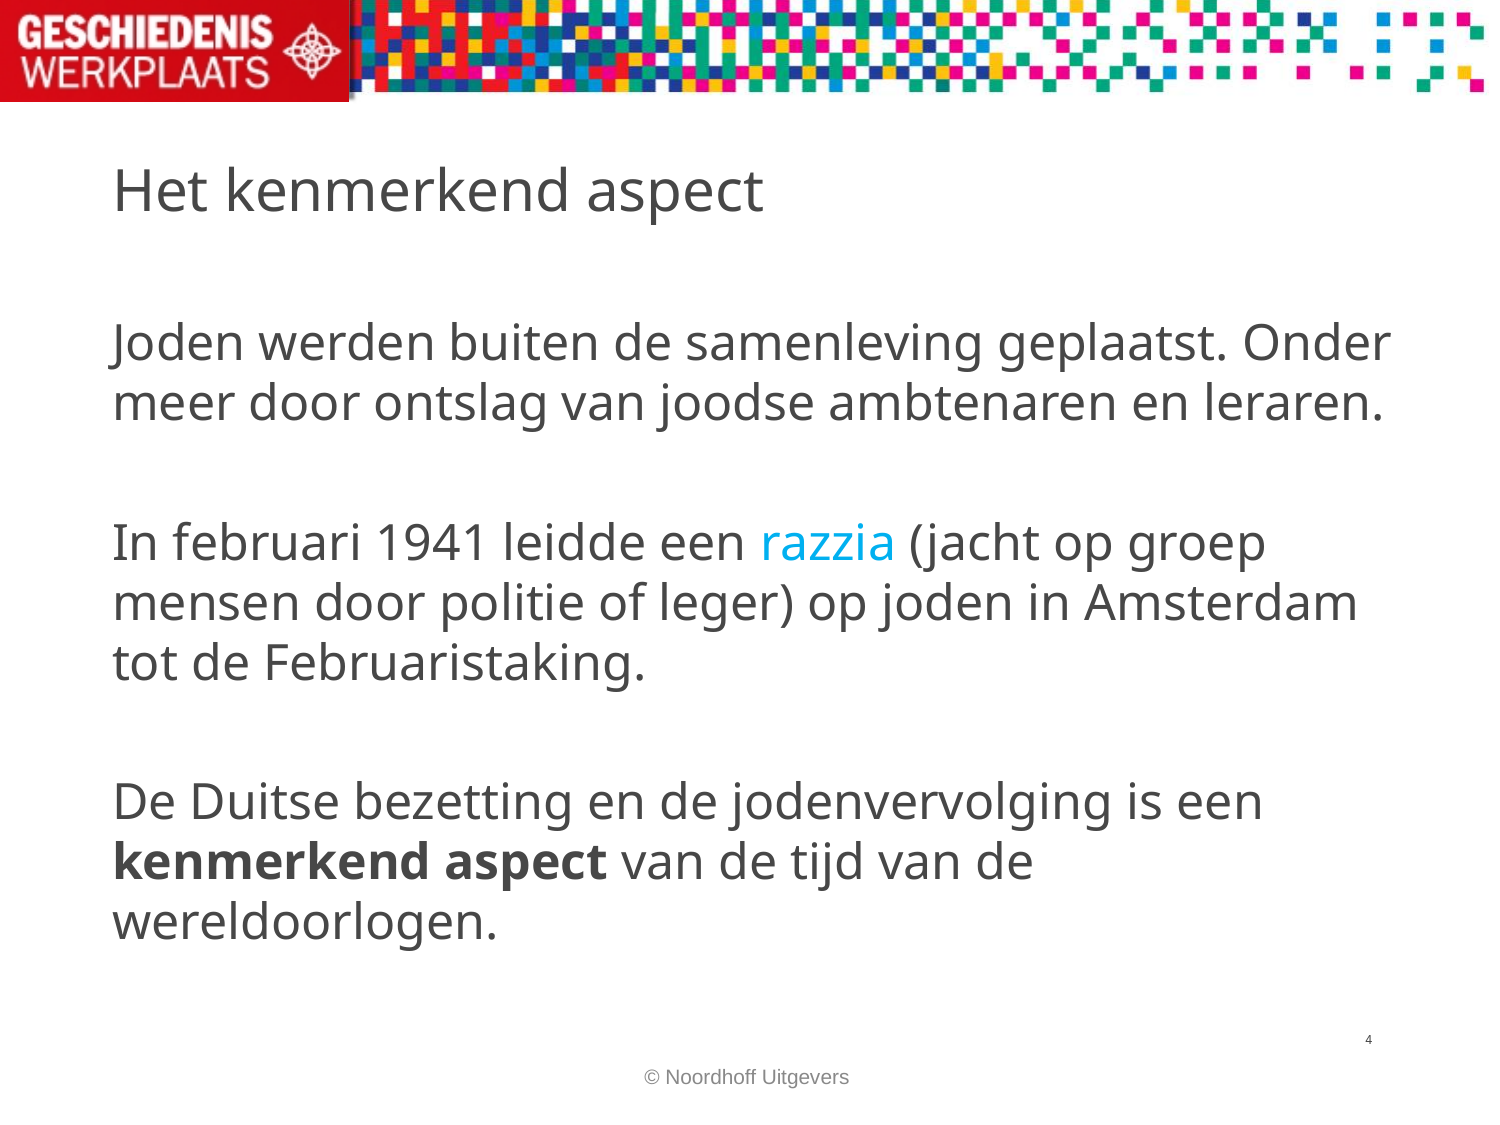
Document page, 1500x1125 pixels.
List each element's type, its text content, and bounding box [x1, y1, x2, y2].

title Het kenmerkend aspect [112, 145, 1401, 256]
text_box © Noordhoff Uitgevers [512, 1045, 988, 1106]
slide_number 4 [1325, 1025, 1388, 1063]
picture [0, 0, 1500, 1125]
list Joden werden buiten de samenleving geplaatst. Onder meer door ontslag van joodse ambtenaren en leraren. In februari 1941 leidde een razzia (jacht op groep mensen door politie of leger) op joden in Amsterdam tot de Februaristaking. De Duitse bezetting en de jodenvervolging is een kenmerkend aspect van de tijd van de wereldoorlogen. [112, 302, 1409, 988]
